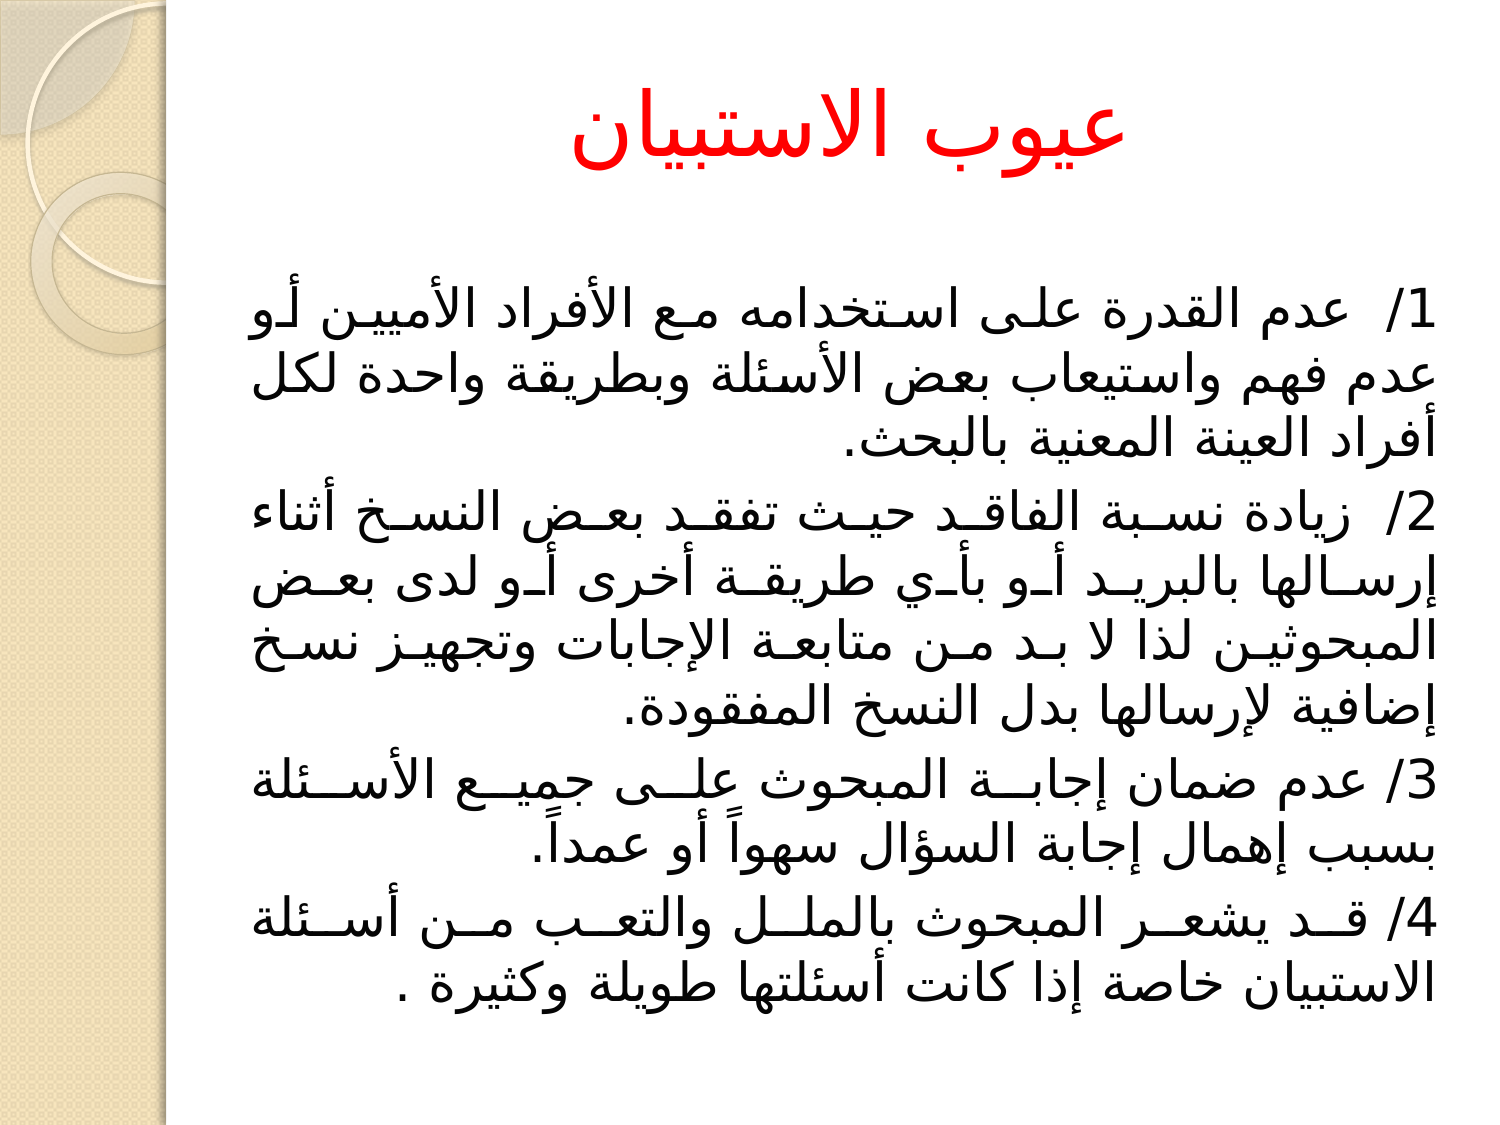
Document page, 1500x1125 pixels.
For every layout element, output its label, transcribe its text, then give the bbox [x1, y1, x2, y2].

title عيوب الاستبيان [235, 45, 1466, 196]
list 1/ عدم القدرة على استخدامه مع الأفراد الأميين أو عدم فهم واستيعاب بعض الأسئلة وبطريقة واحدة لكل أفراد العينة المعنية بالبحث. 2/ زيادة نسبة الفاقد حيث تفقد بعض النسخ أثناء إرسالها بالبريد أو بأي طريقة أخرى أو لدى بعض المبحوثين لذا لا بد من متابعة الإجابات وتجهيز نسخ إضافية لإرسالها بدل النسخ المفقودة. 3/ عدم ضمان إجابة المبحوث على جميع الأسئلة بسبب إهمال إجابة السؤال سهواً أو عمداً. 4/ قد يشعر المبحوث بالملل والتعب من أسئلة الاستبيان خاصة إذا كانت أسئلتها طويلة وكثيرة . [235, 196, 1466, 1025]
